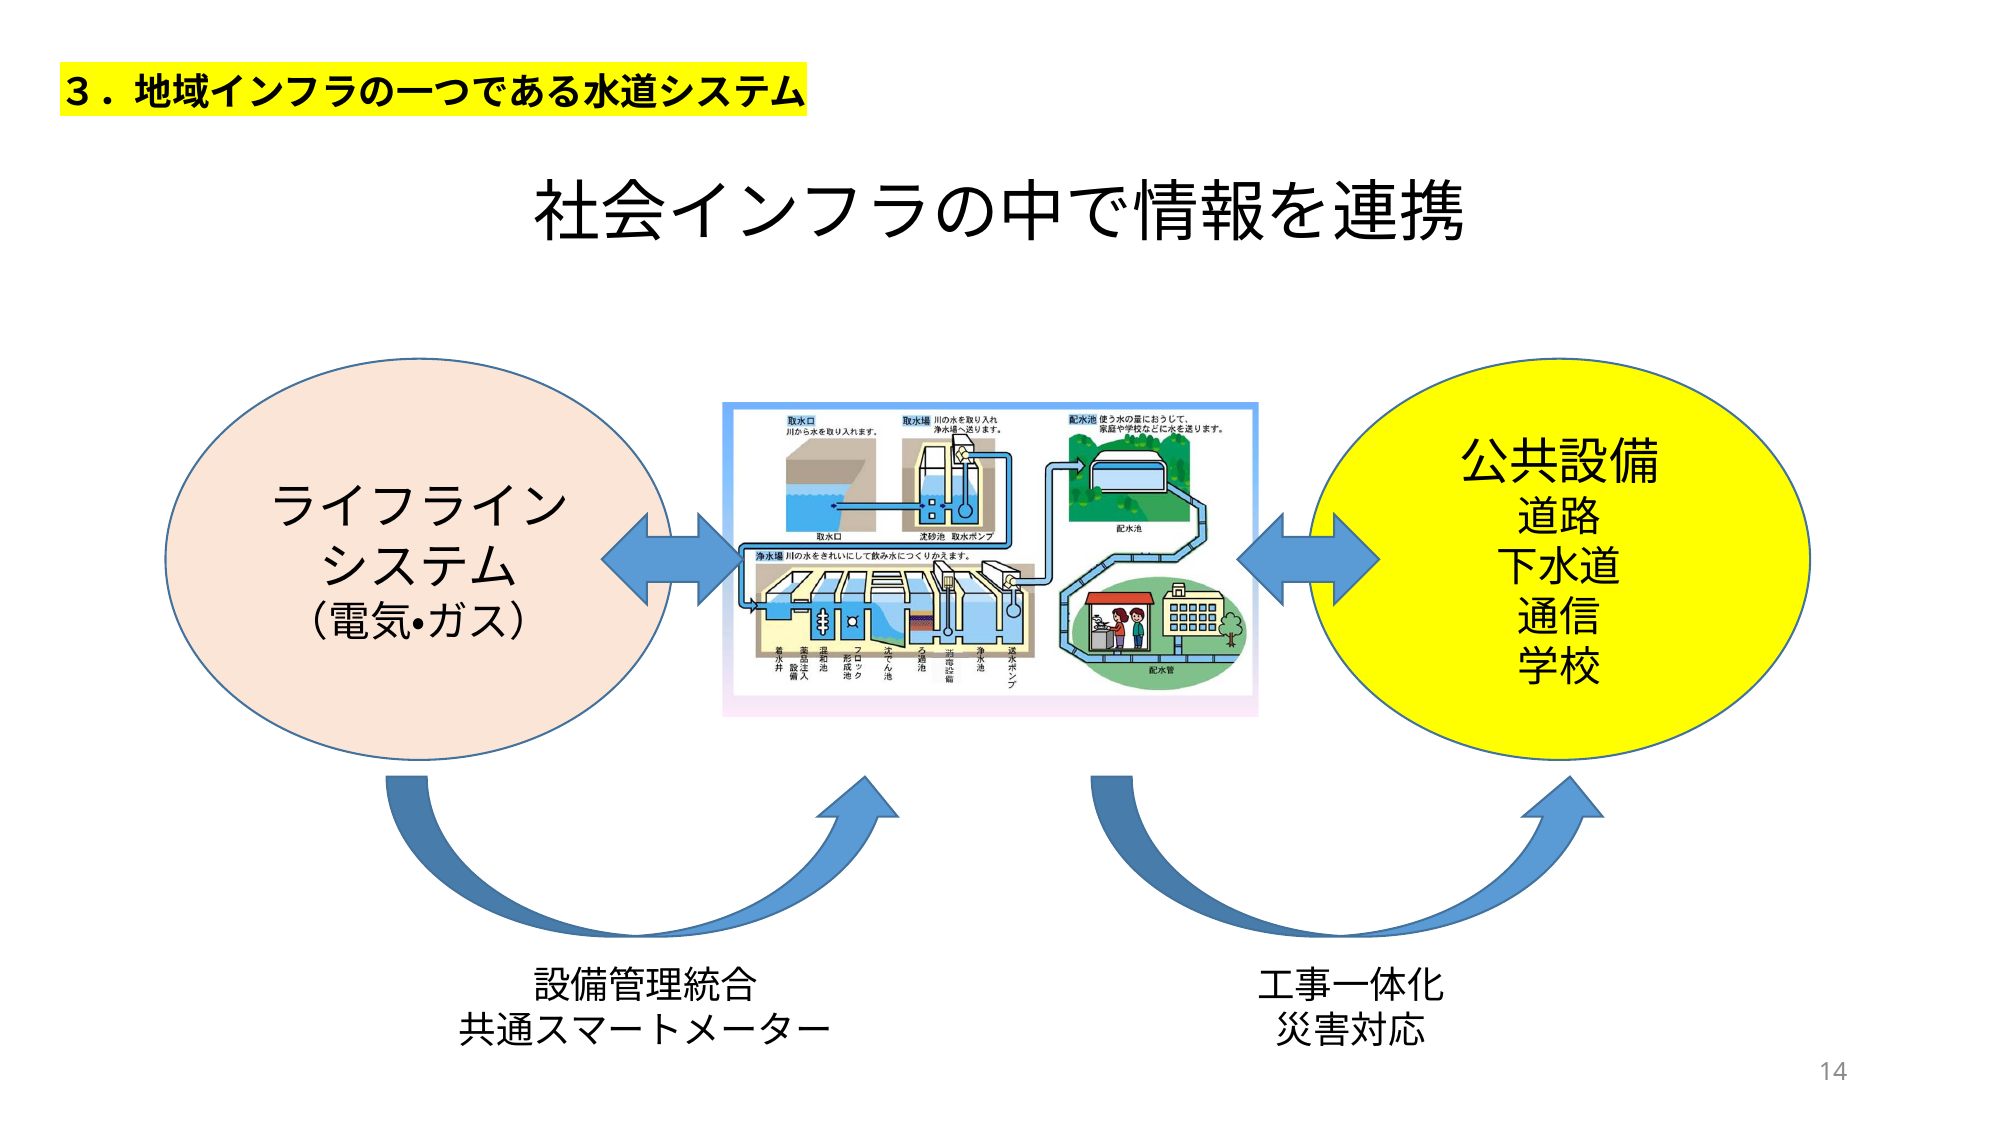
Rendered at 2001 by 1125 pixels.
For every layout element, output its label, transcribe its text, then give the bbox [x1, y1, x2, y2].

text_box [385, 775, 900, 938]
text_box 設備管理統合 共通スマートメーター [414, 953, 877, 1058]
text_box [1090, 775, 1605, 938]
text_box ライフライン システム （電気・ガス） [164, 357, 672, 761]
text_box [1259, 511, 1381, 607]
text_box ３．地域インフラの一つである水道システム [45, 60, 1045, 121]
text_box 社会インフラの中で情報を連携 [439, 161, 1561, 257]
slide_number 14 [1412, 1042, 1863, 1103]
text_box 工事一体化 災害対応 [1119, 953, 1582, 1058]
text_box 公共設備 道路 下水道 通信 学校 [1308, 357, 1812, 761]
picture [722, 402, 1259, 717]
text_box [600, 511, 722, 607]
